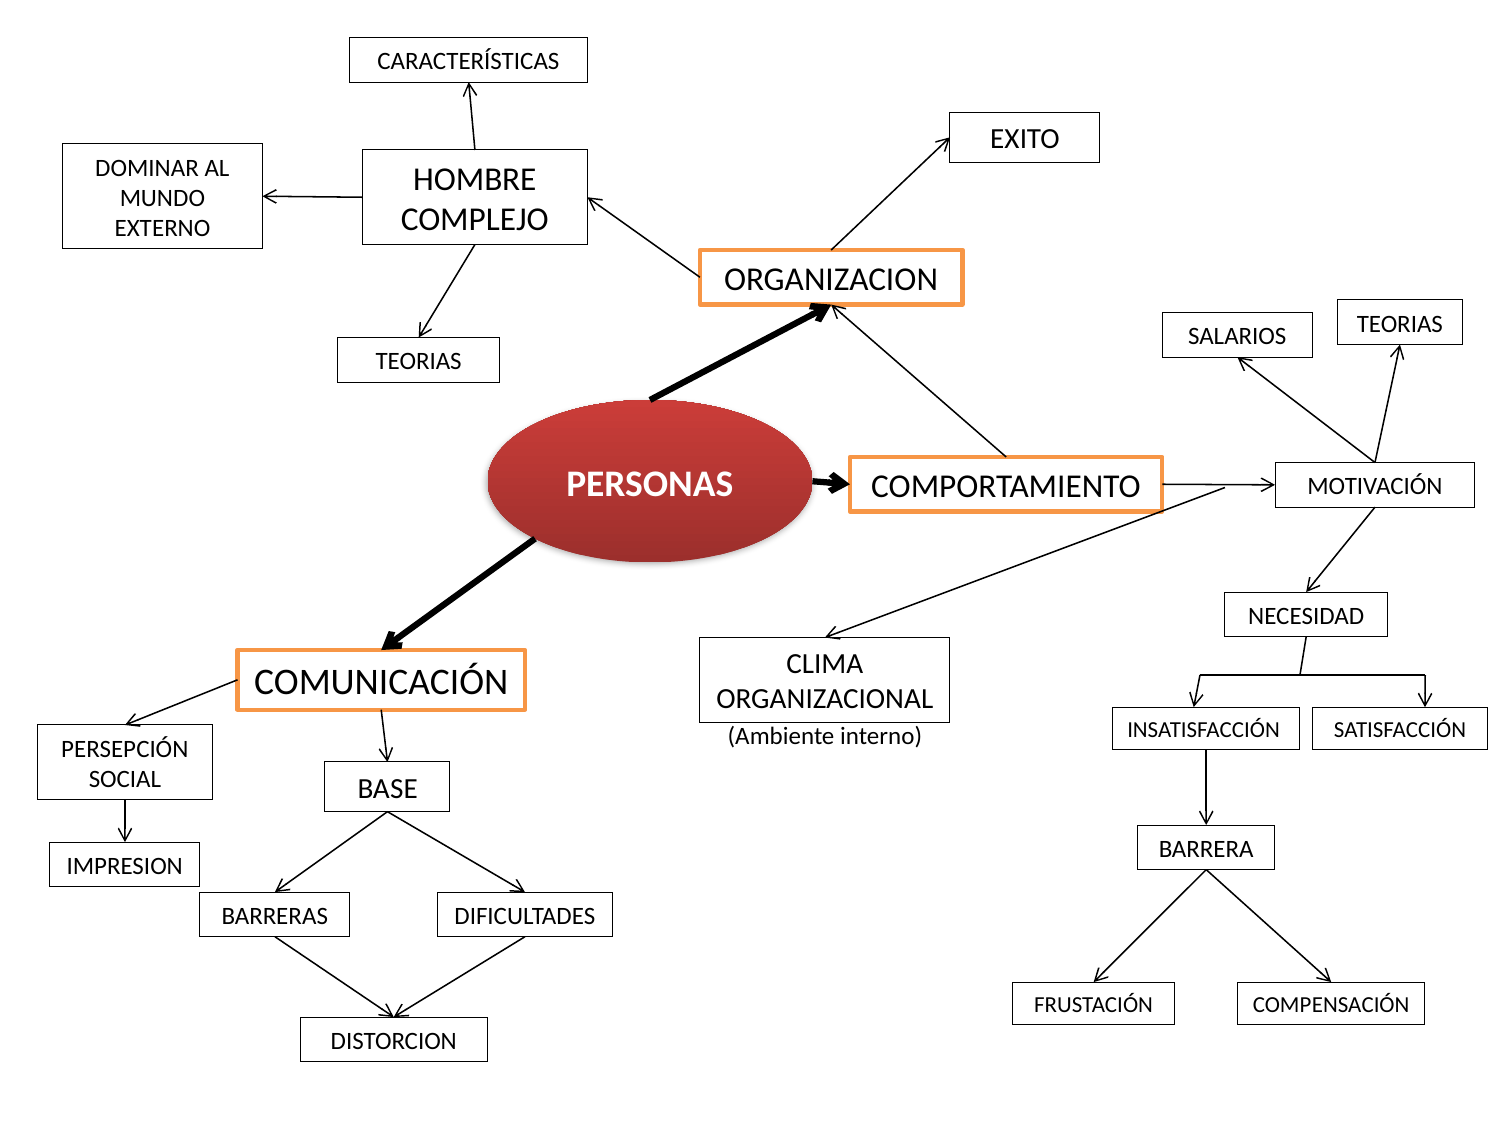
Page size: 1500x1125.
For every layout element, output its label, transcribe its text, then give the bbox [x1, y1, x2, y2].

text_box PERSEPCIÓN SOCIAL [37, 724, 213, 800]
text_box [402, 517, 515, 672]
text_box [834, 134, 947, 254]
text_box EXITO [949, 112, 1100, 163]
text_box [438, 113, 506, 120]
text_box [419, 911, 500, 1044]
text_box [587, 197, 701, 278]
text_box SATISFACCIÓN [1312, 707, 1488, 750]
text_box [1212, 863, 1325, 989]
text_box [400, 263, 493, 321]
text_box COMPENSACIÓN [1237, 982, 1425, 1025]
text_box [291, 795, 372, 909]
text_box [1284, 652, 1323, 660]
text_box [842, 293, 995, 469]
text_box BASE [324, 761, 450, 812]
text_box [1298, 515, 1383, 585]
text_box COMPORTAMIENTO [848, 455, 1164, 485]
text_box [812, 480, 851, 485]
text_box PERSONAS [487, 399, 813, 563]
text_box IMPRESION [49, 842, 200, 887]
text_box (Ambiente interno) [699, 712, 950, 758]
text_box BARRERAS [199, 892, 293, 937]
text_box DIFICULTADES [501, 892, 613, 937]
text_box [1093, 869, 1207, 983]
text_box DOMINAR AL MUNDO EXTERNO [62, 143, 263, 249]
text_box FRUSTACIÓN [1012, 982, 1175, 1025]
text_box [1363, 391, 1447, 417]
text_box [294, 917, 375, 1037]
text_box NECESIDAD [1229, 592, 1388, 637]
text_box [1253, 341, 1359, 480]
text_box CARACTERÍSTICAS [349, 37, 588, 83]
text_box INSATISFACCIÓN [1112, 707, 1300, 750]
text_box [124, 680, 238, 726]
text_box HOMBRE COMPLEJO [362, 149, 588, 245]
text_box DISTORCION [300, 1017, 488, 1062]
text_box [649, 305, 832, 401]
text_box SALARIOS [1162, 312, 1313, 358]
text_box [1180, 687, 1214, 695]
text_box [416, 783, 497, 913]
text_box MOTIVACIÓN [1275, 462, 1475, 508]
text_box TEORIAS [337, 337, 500, 383]
text_box BARRERA [1137, 825, 1275, 868]
text_box COMUNICACIÓN [235, 648, 527, 712]
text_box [358, 732, 411, 740]
text_box TEORIAS [1337, 299, 1463, 345]
text_box ORGANIZACION [698, 248, 965, 305]
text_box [824, 487, 1226, 638]
text_box CLIMA ORGANIZACIONAL [699, 637, 950, 712]
